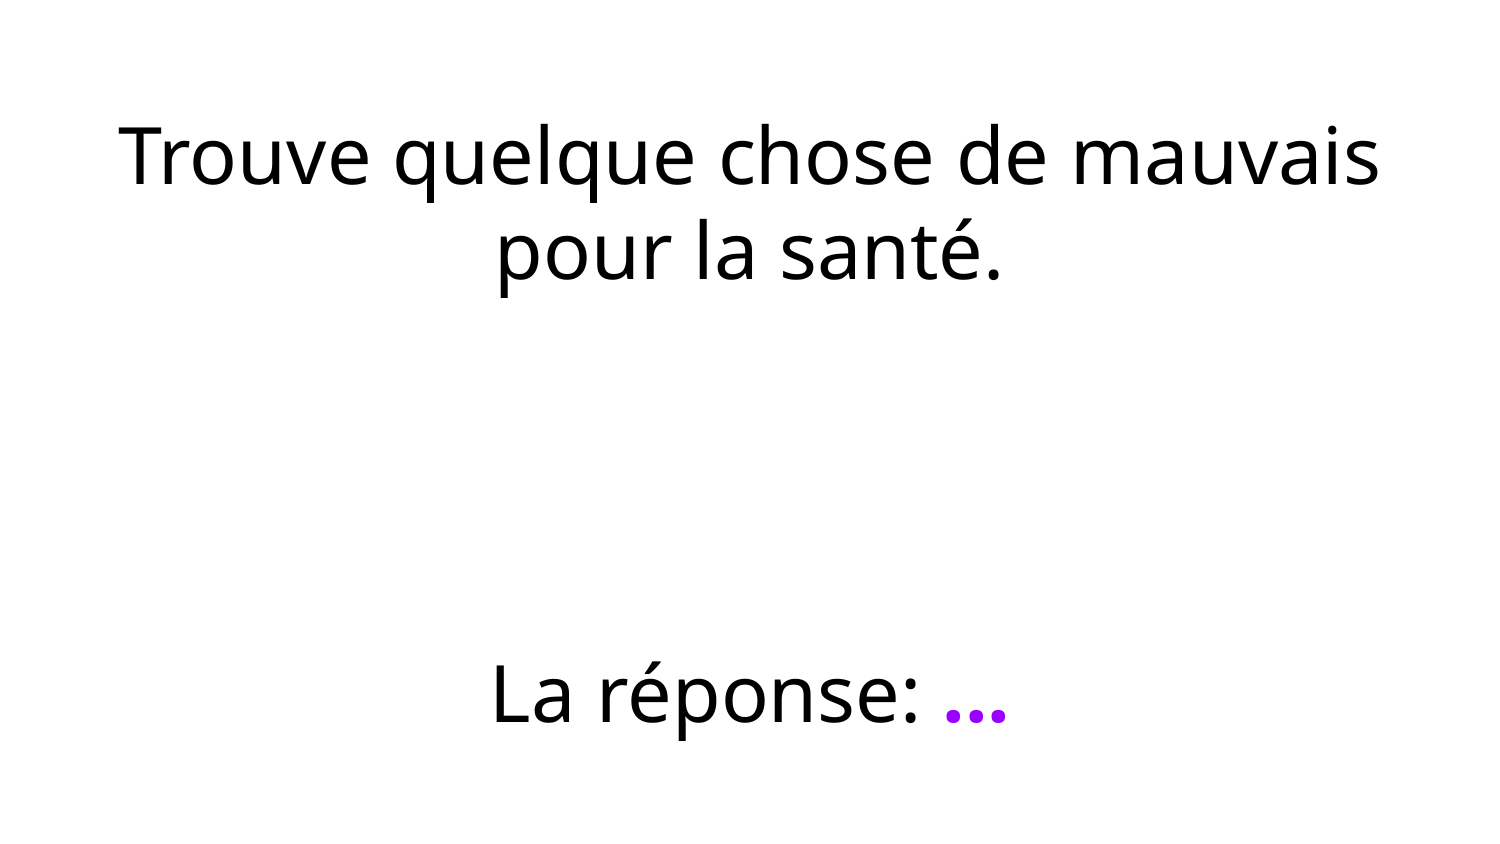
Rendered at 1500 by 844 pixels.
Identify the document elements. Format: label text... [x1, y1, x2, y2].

text_box Trouve quelque chose de mauvais pour la santé. [17, 90, 1483, 216]
text_box La réponse: ... [17, 628, 1483, 754]
